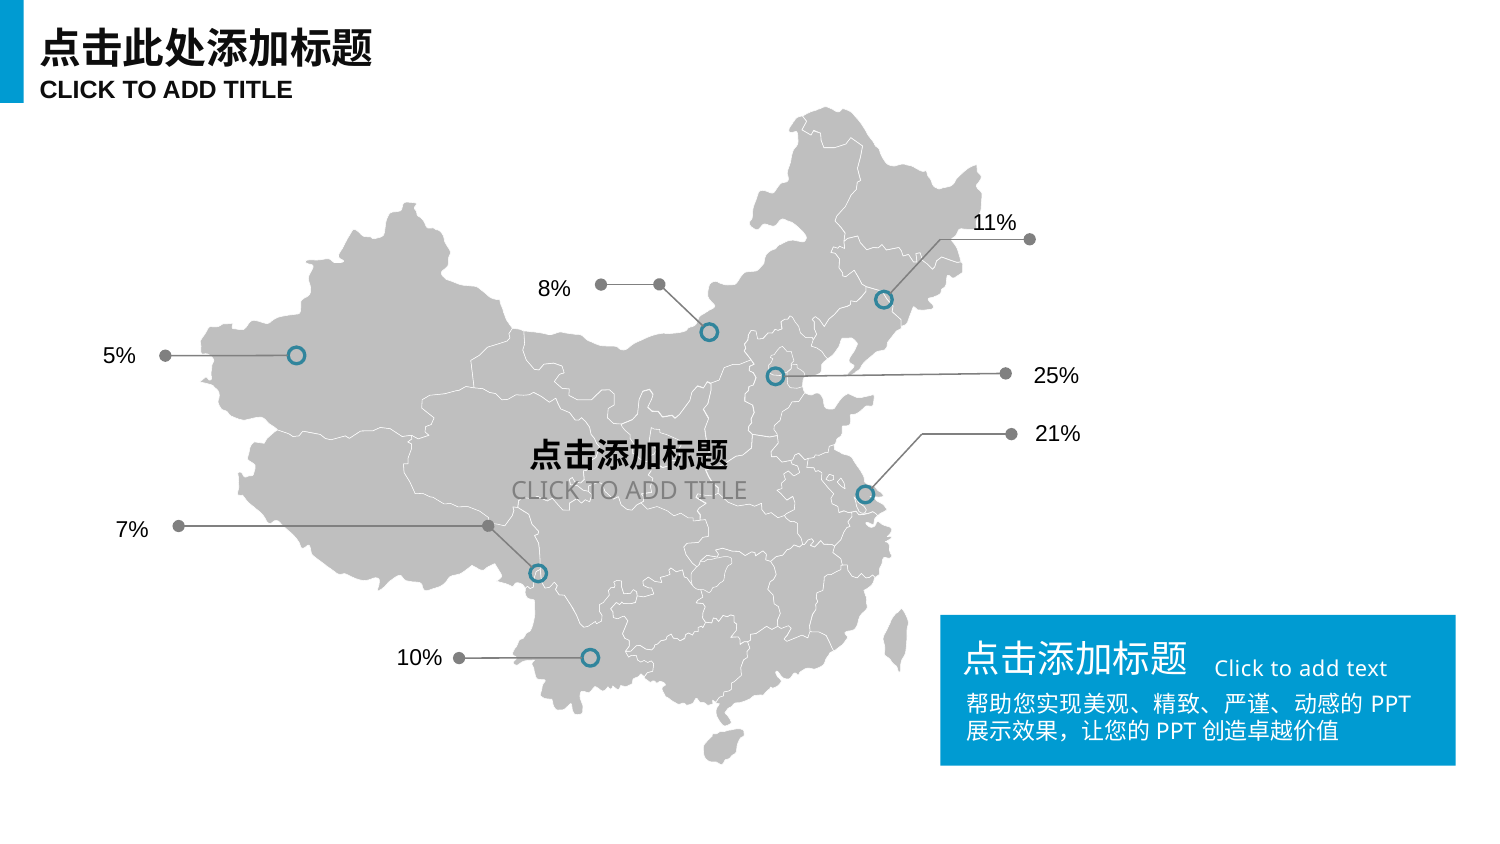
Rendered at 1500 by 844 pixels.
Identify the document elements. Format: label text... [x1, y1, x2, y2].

text_box CLICK TO ADD TITLE [24, 66, 372, 112]
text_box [766, 353, 1096, 397]
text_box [87, 332, 306, 377]
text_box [199, 106, 983, 765]
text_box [875, 199, 1033, 309]
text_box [940, 614, 1456, 766]
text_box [522, 265, 718, 341]
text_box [381, 635, 599, 679]
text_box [100, 507, 547, 582]
text_box 点击此处添加标题 [26, 14, 502, 79]
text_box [856, 410, 1097, 504]
text_box [0, 0, 26, 105]
